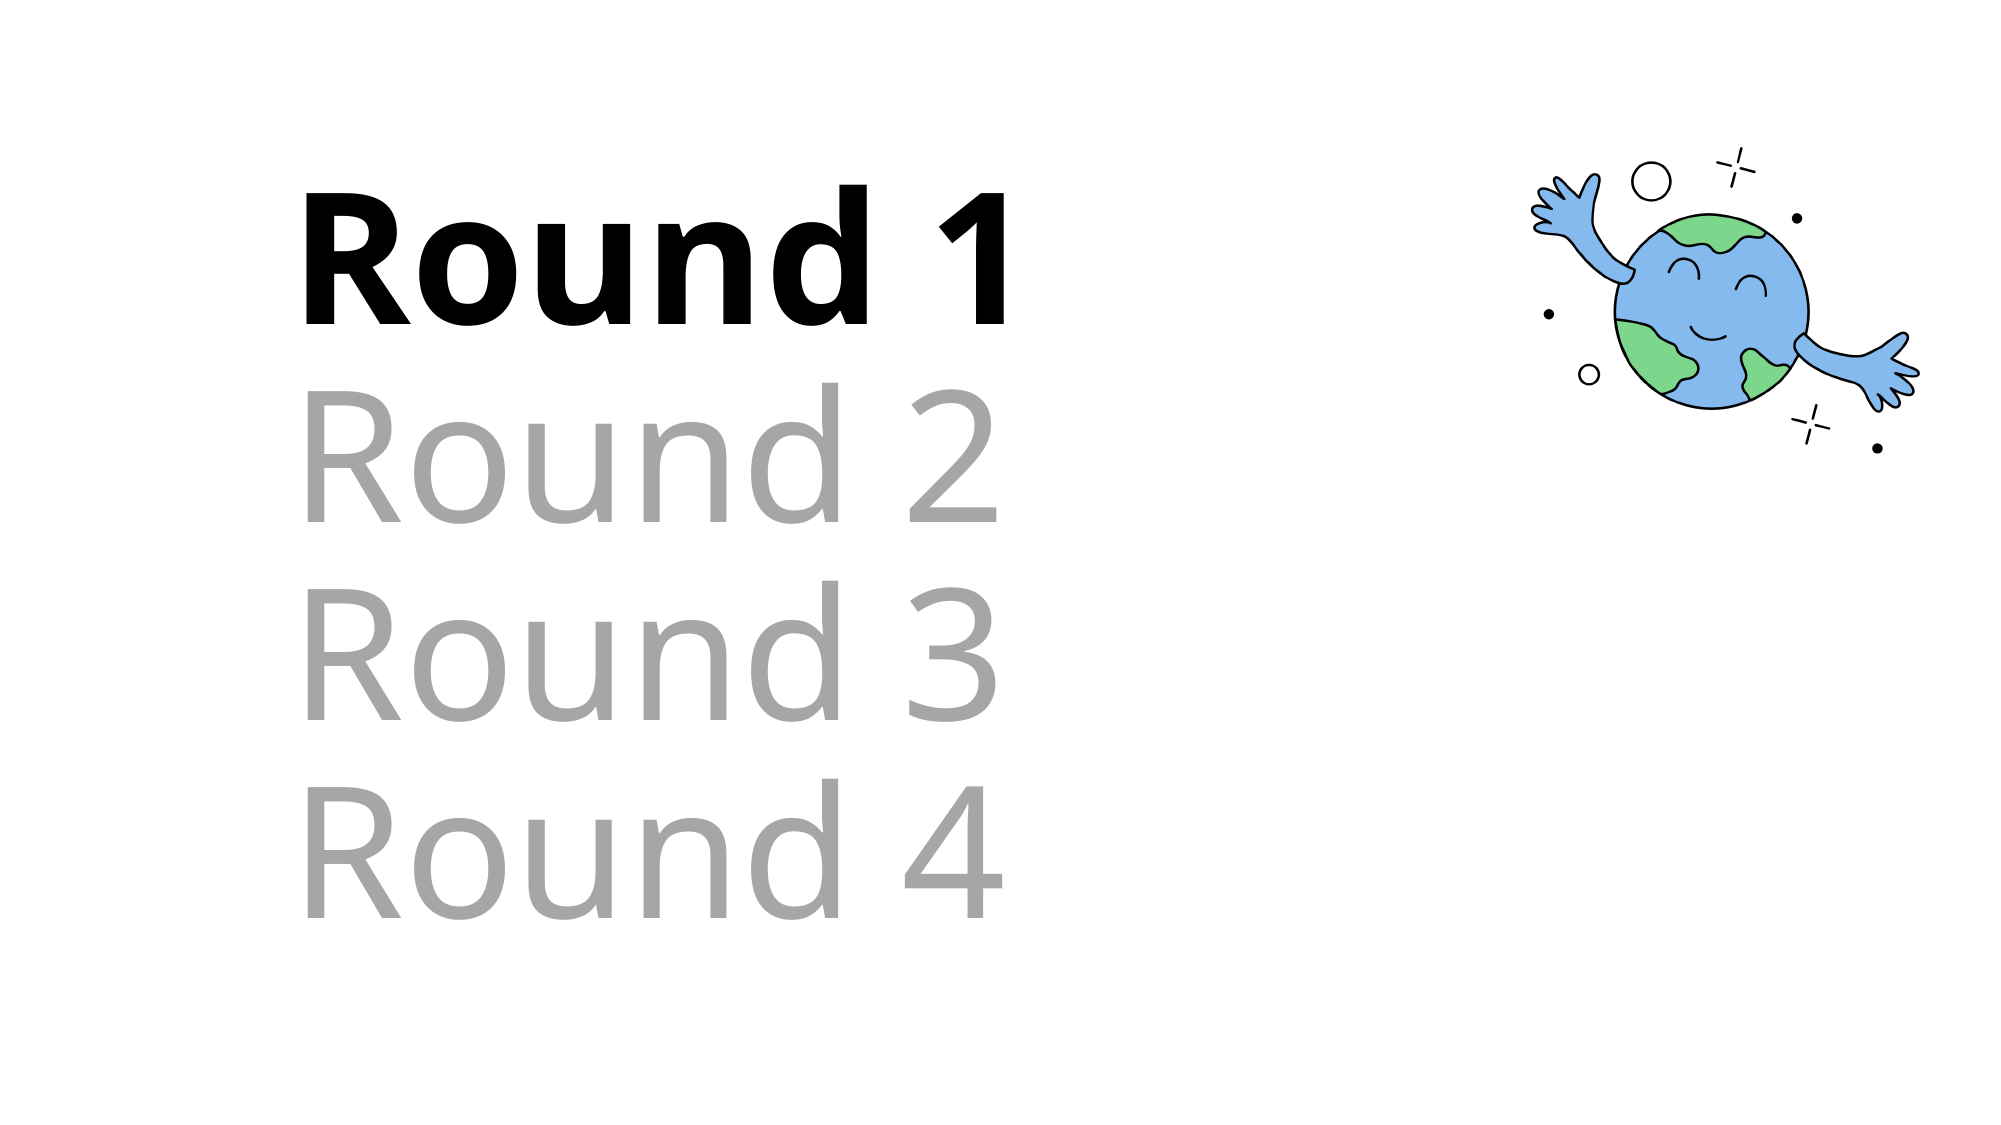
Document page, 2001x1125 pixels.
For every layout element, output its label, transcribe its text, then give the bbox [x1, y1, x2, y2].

title Round 1 Round 2 Round 3 Round 4 [275, 453, 2000, 672]
picture [1530, 147, 1920, 454]
